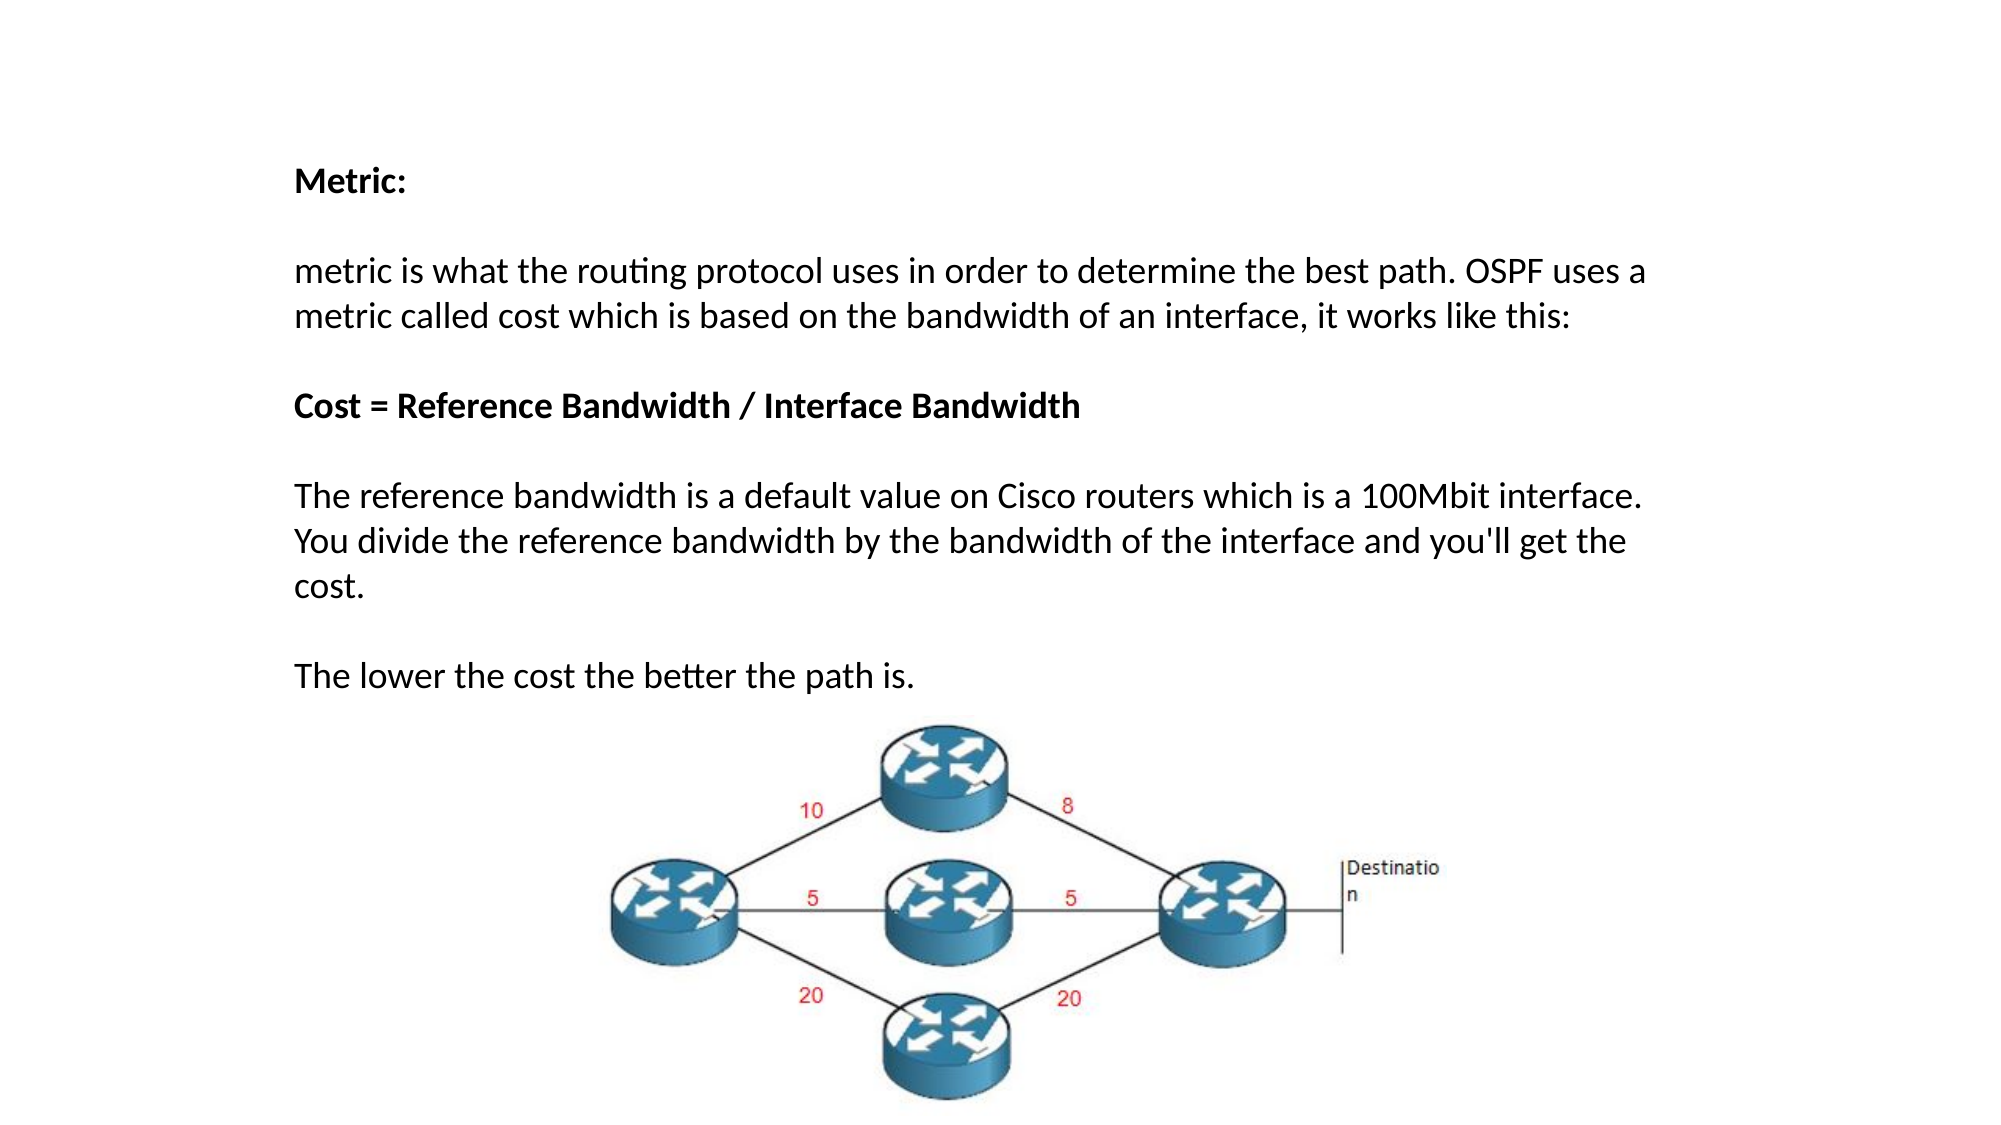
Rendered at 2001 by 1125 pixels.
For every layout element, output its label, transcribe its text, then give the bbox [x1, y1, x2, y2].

picture [574, 715, 1447, 1116]
text_box Metric: metric is what the routing protocol uses in order to determine the best path. OSPF uses a metric called cost which is based on the bandwidth of an interface, it works like this: Cost = Reference Bandwidth / Interface Bandwidth The reference bandwidth is a default value on Cisco routers which is a 100Mbit interface. You divide the reference bandwidth by the bandwidth of the interface and you'll get the cost. The lower the cost the better the path is. [279, 148, 1736, 794]
